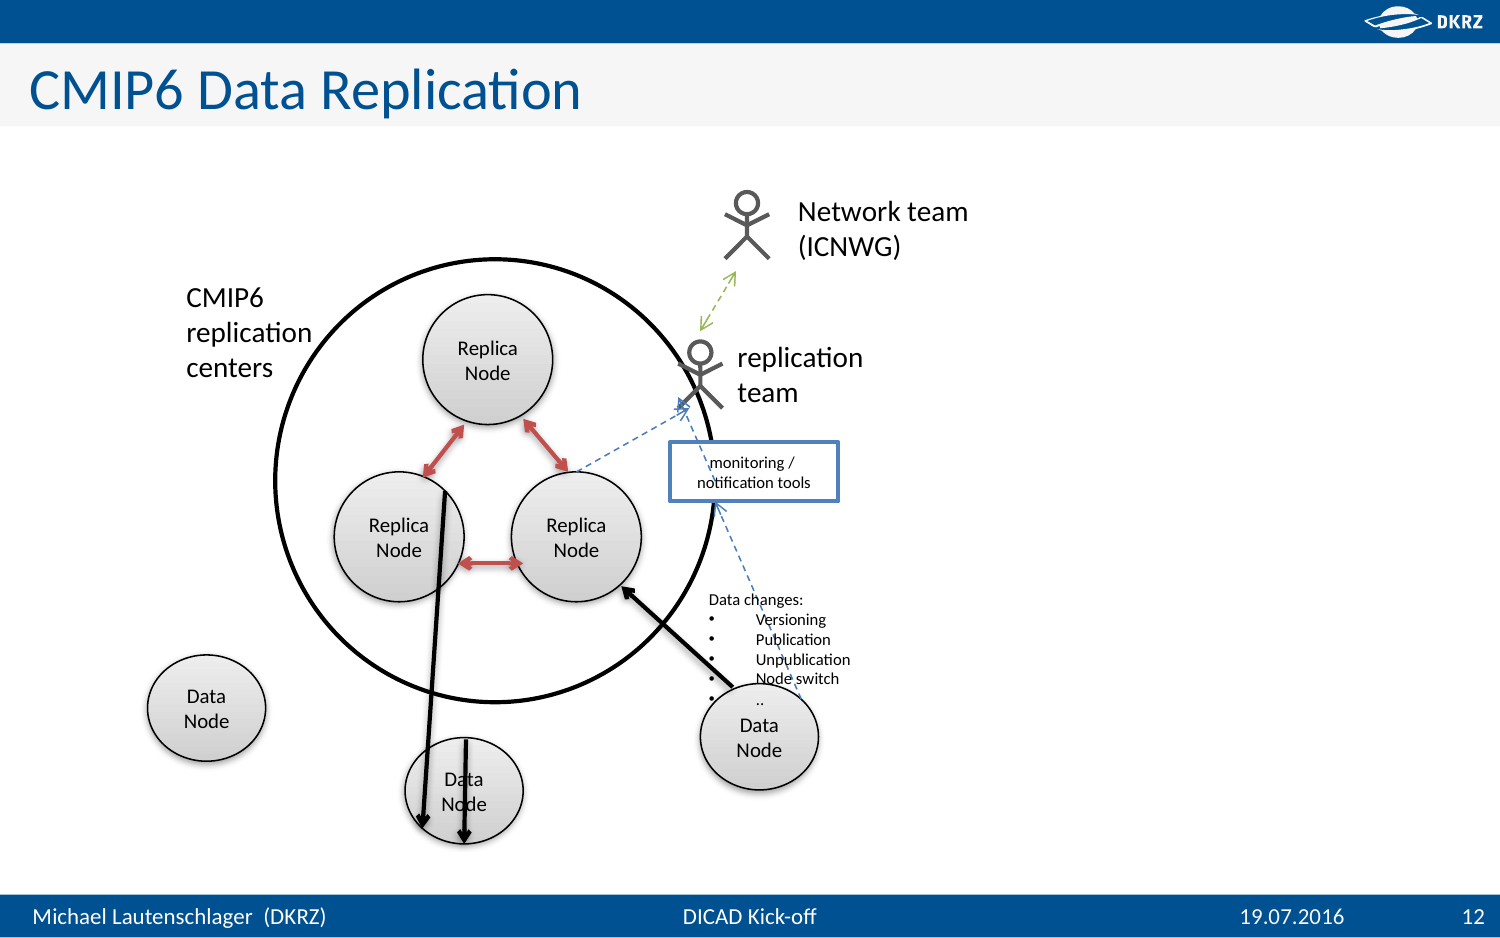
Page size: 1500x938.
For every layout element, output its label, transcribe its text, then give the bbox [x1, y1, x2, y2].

slide_number 12 [1376, 893, 1500, 938]
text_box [147, 184, 1063, 845]
title CMIP6 Data Replication [0, 43, 1500, 127]
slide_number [1187, 893, 1360, 938]
footer DICAD Kick-off [324, 893, 1176, 938]
